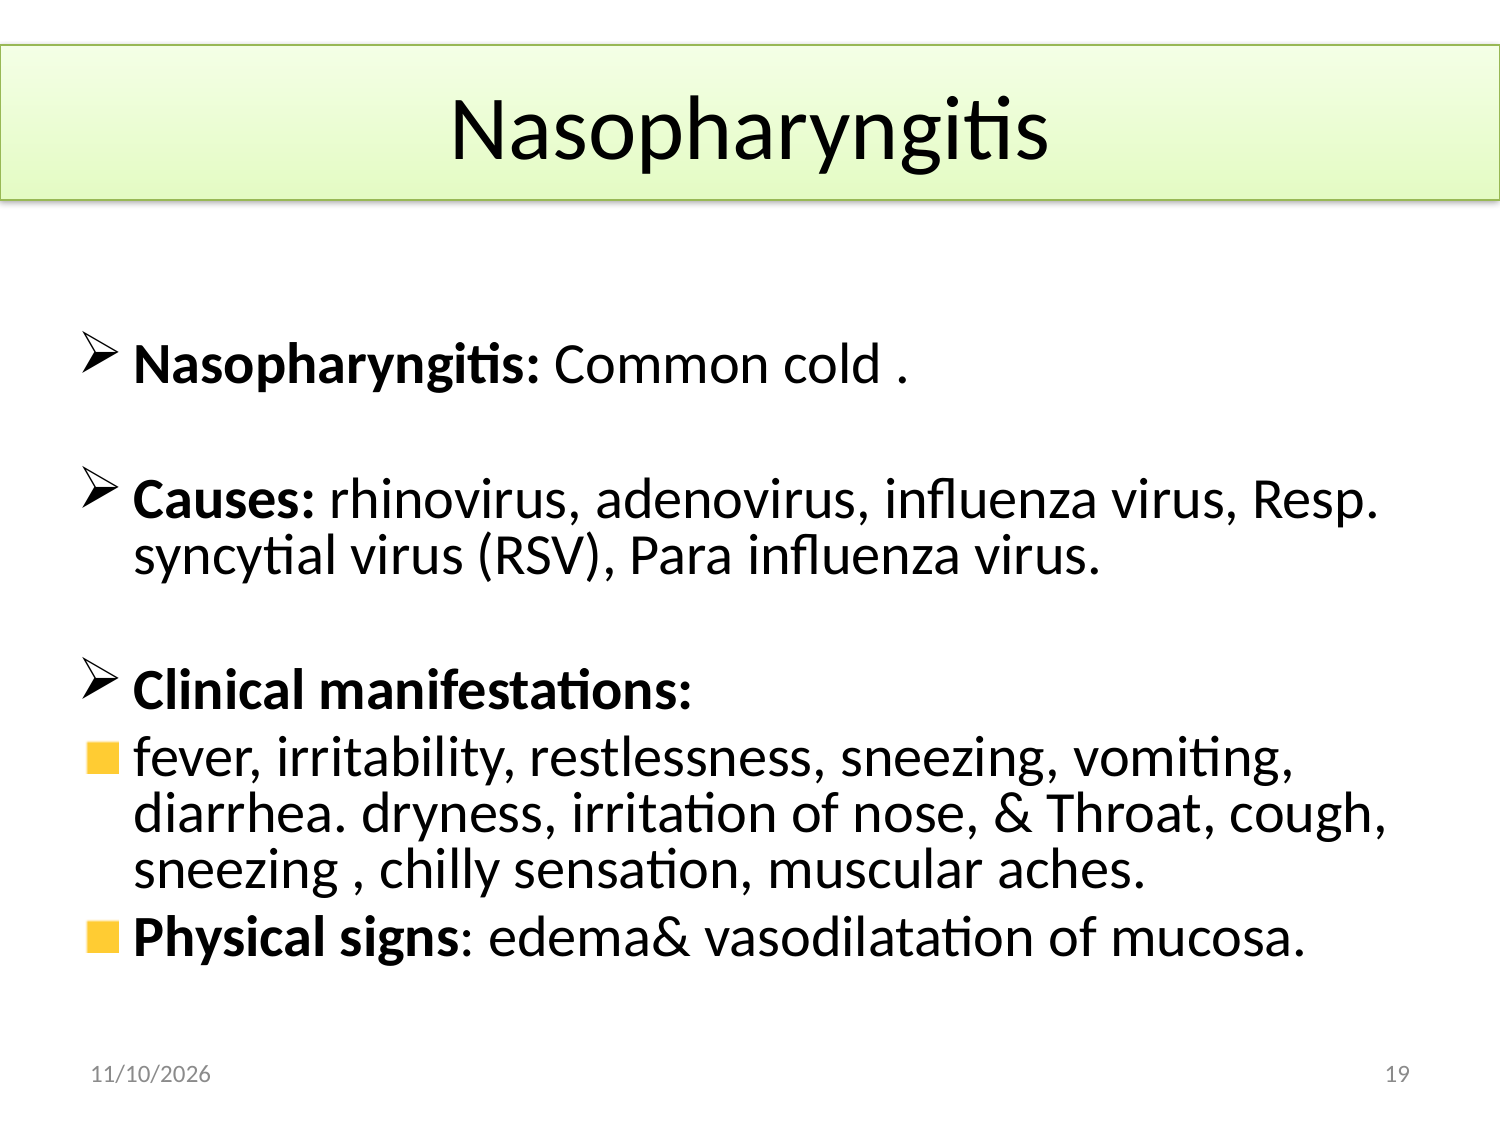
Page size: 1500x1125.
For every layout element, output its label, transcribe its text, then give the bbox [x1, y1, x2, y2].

list Nasopharyngitis: Common cold . Causes: rhinovirus, adenovirus, influenza virus, Resp. syncytial virus (RSV), Para influenza virus. Clinical manifestations: fever, irritability, restlessness, sneezing, vomiting, diarrhea. dryness, irritation of nose, & Throat, cough, sneezing , chilly sensation, muscular aches. Physical signs: edema& vasodilatation of mucosa. [62, 331, 1500, 1006]
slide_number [75, 1042, 425, 1103]
picture [77, 732, 119, 774]
slide_number 19 [1074, 1042, 1425, 1103]
title Nasopharyngitis [0, 44, 1500, 201]
picture [77, 911, 119, 953]
